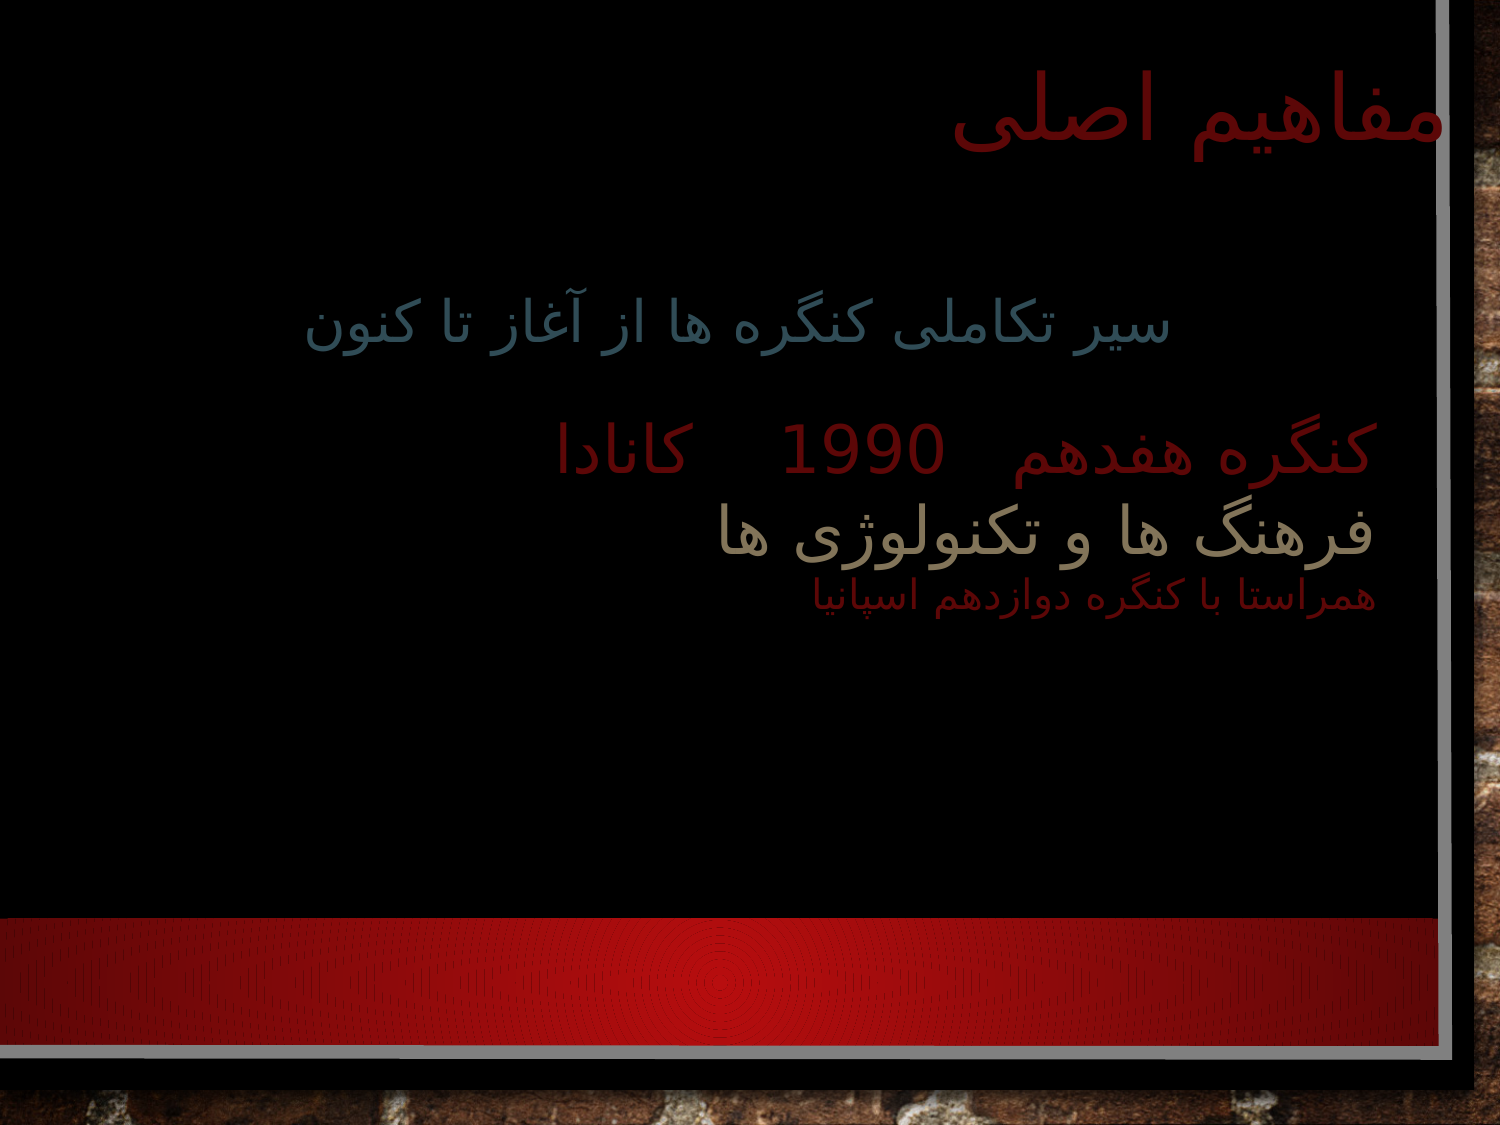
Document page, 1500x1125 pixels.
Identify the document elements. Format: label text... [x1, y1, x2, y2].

title مفاهیم اصلی [171, 0, 1451, 161]
list سیر تکاملی کنگره ها از آغاز تا کنون [112, 262, 1425, 400]
text_box کنگره هفدهم 1990 کانادا فرهنگ ها و تکنولوژی ها همراستا با کنگره دوازدهم اسپانیا [162, 399, 1438, 1120]
picture [0, 0, 1500, 1125]
